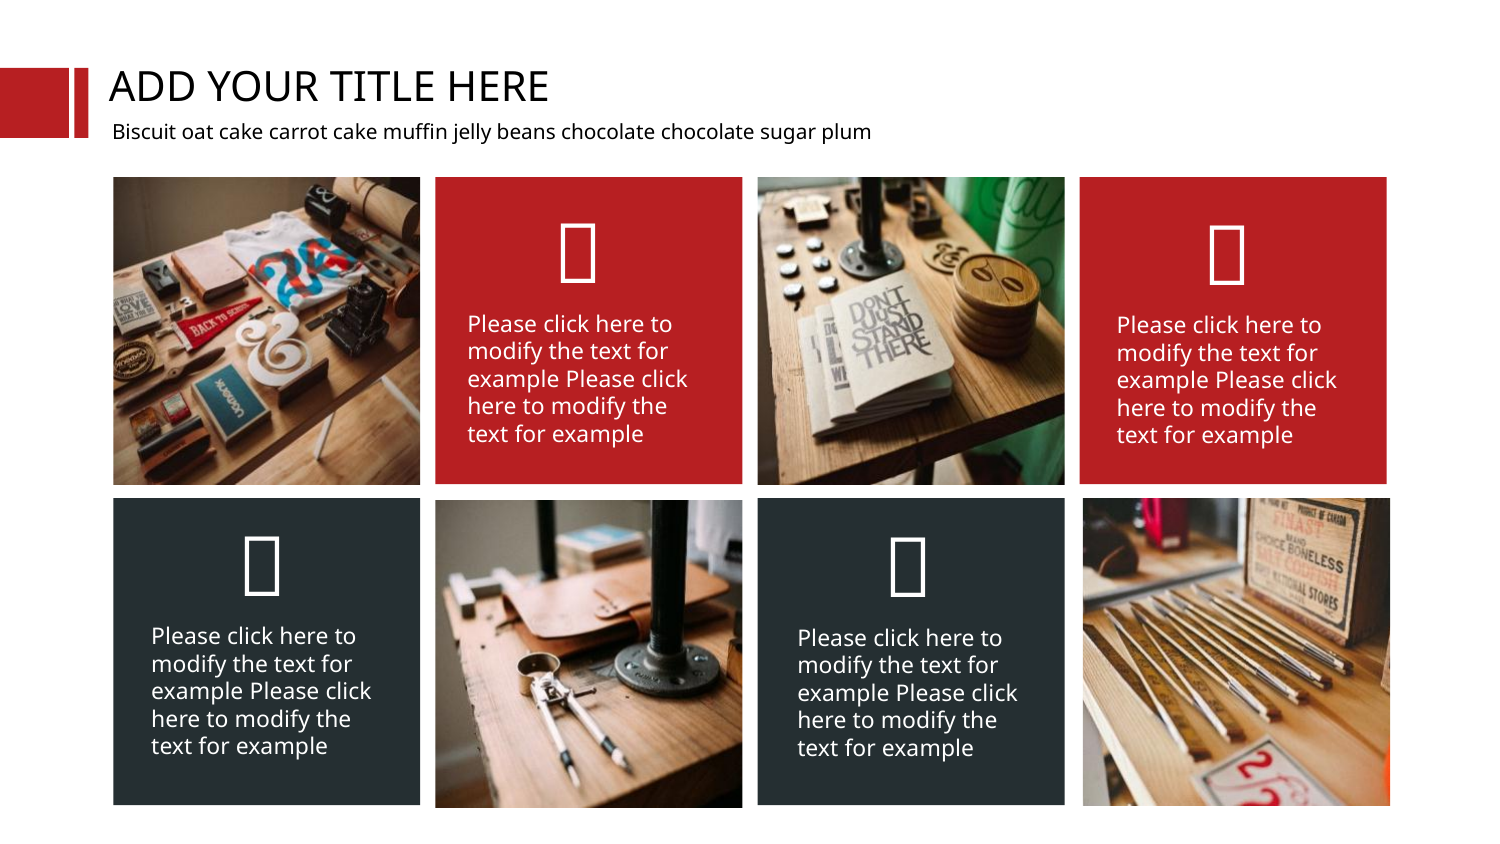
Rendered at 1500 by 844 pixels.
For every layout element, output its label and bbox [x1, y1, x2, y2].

text_box [112, 176, 421, 485]
text_box [757, 176, 1066, 485]
text_box [435, 177, 743, 485]
text_box [113, 498, 421, 806]
text_box [1082, 497, 1391, 806]
text_box [1079, 177, 1387, 485]
text_box [757, 498, 1065, 806]
text_box [434, 499, 743, 808]
